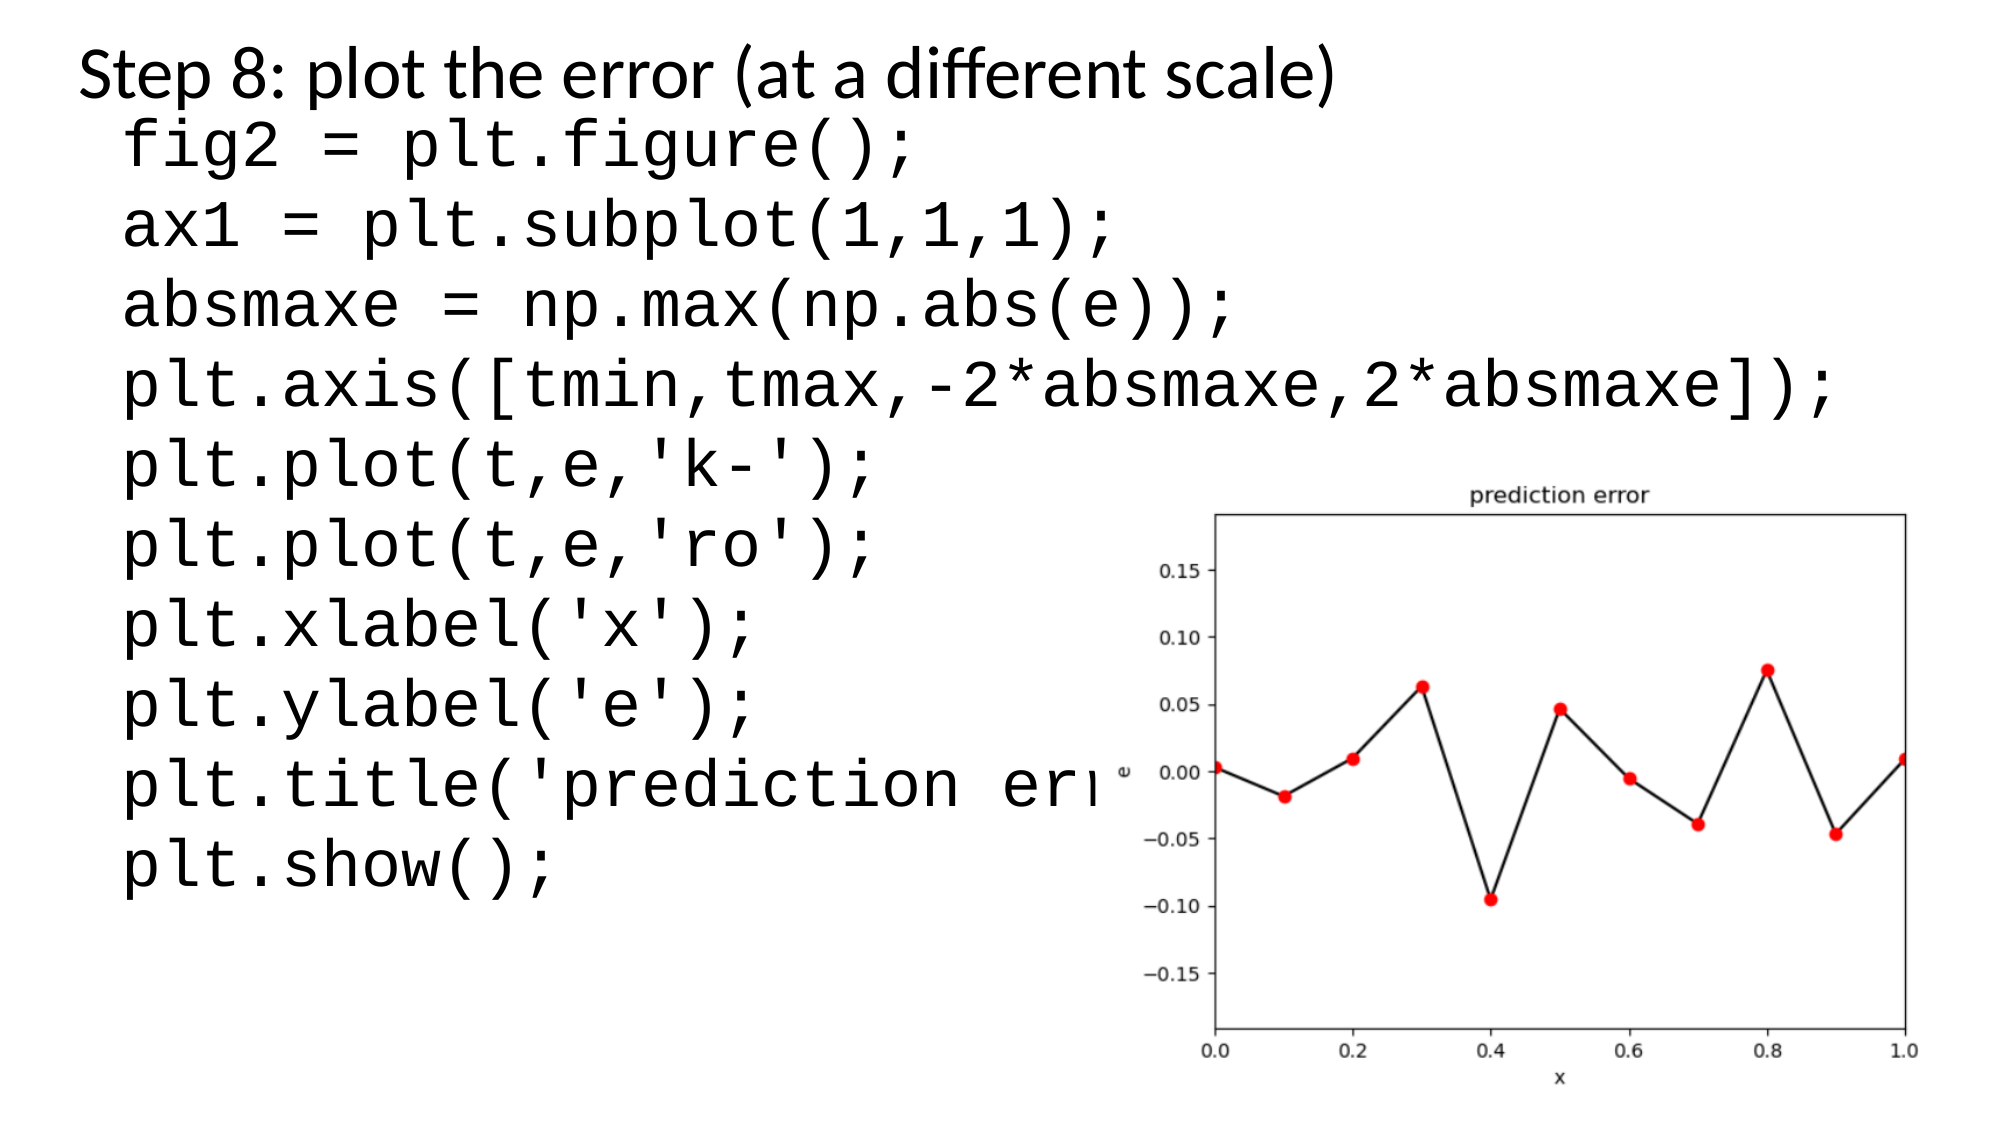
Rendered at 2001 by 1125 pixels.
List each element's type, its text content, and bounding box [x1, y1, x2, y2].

text_box fig2 = plt.figure(); ax1 = plt.subplot(1,1,1); absmaxe = np.max(np.abs(e)); plt.axis([tmin,tmax,-2*absmaxe,2*absmaxe]); plt.plot(t,e,'k-'); plt.plot(t,e,'ro'); plt.xlabel('x'); plt.ylabel('e'); plt.title('prediction error'); plt.show(); [107, 92, 1941, 908]
picture [1095, 479, 1941, 1098]
text_box Step 8: plot the error (at a different scale) [63, 16, 1696, 122]
